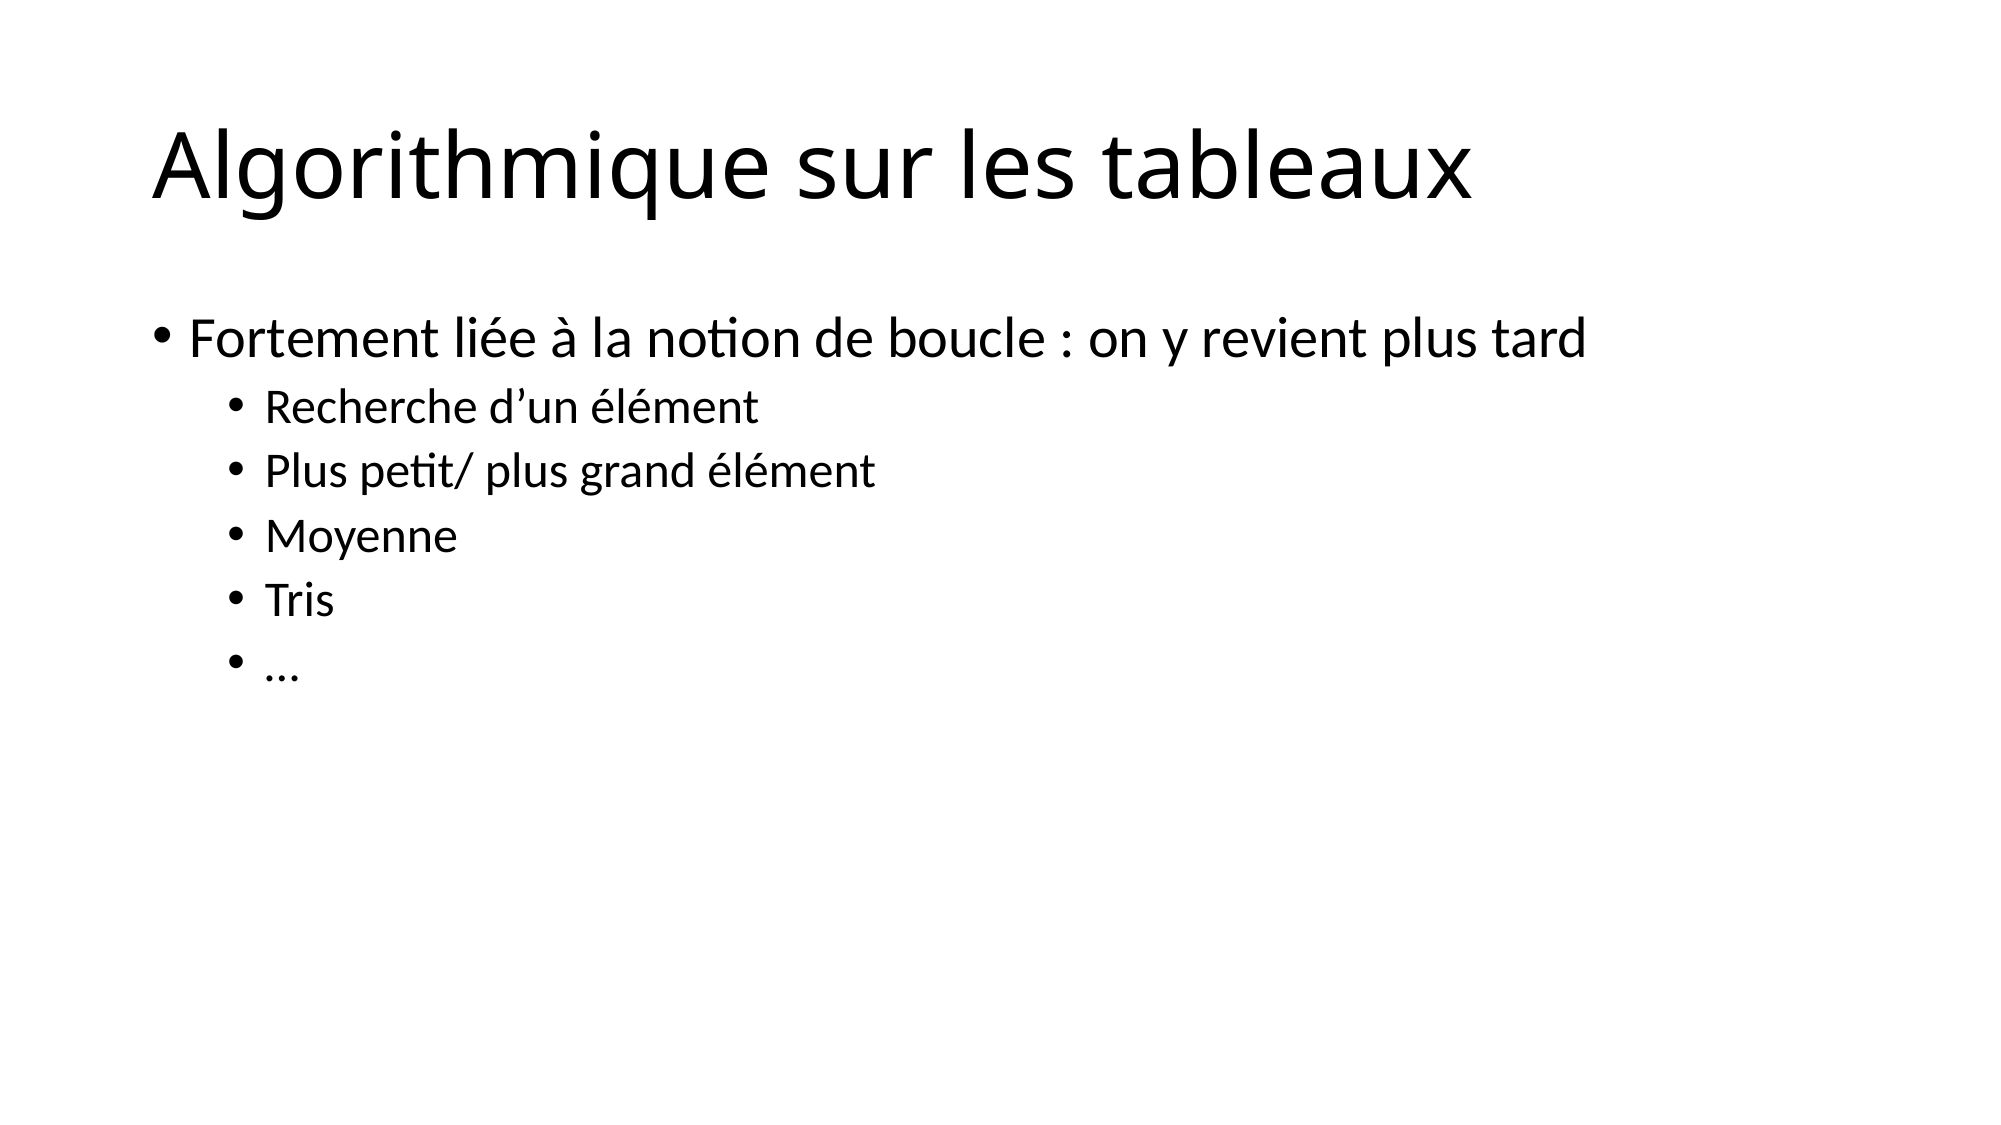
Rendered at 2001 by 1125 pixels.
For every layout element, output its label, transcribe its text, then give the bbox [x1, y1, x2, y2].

title Algorithmique sur les tableaux [137, 59, 1863, 278]
list Fortement liée à la notion de boucle : on y revient plus tard Recherche d’un élément Plus petit/ plus grand élément Moyenne Tris … [137, 299, 1863, 1014]
